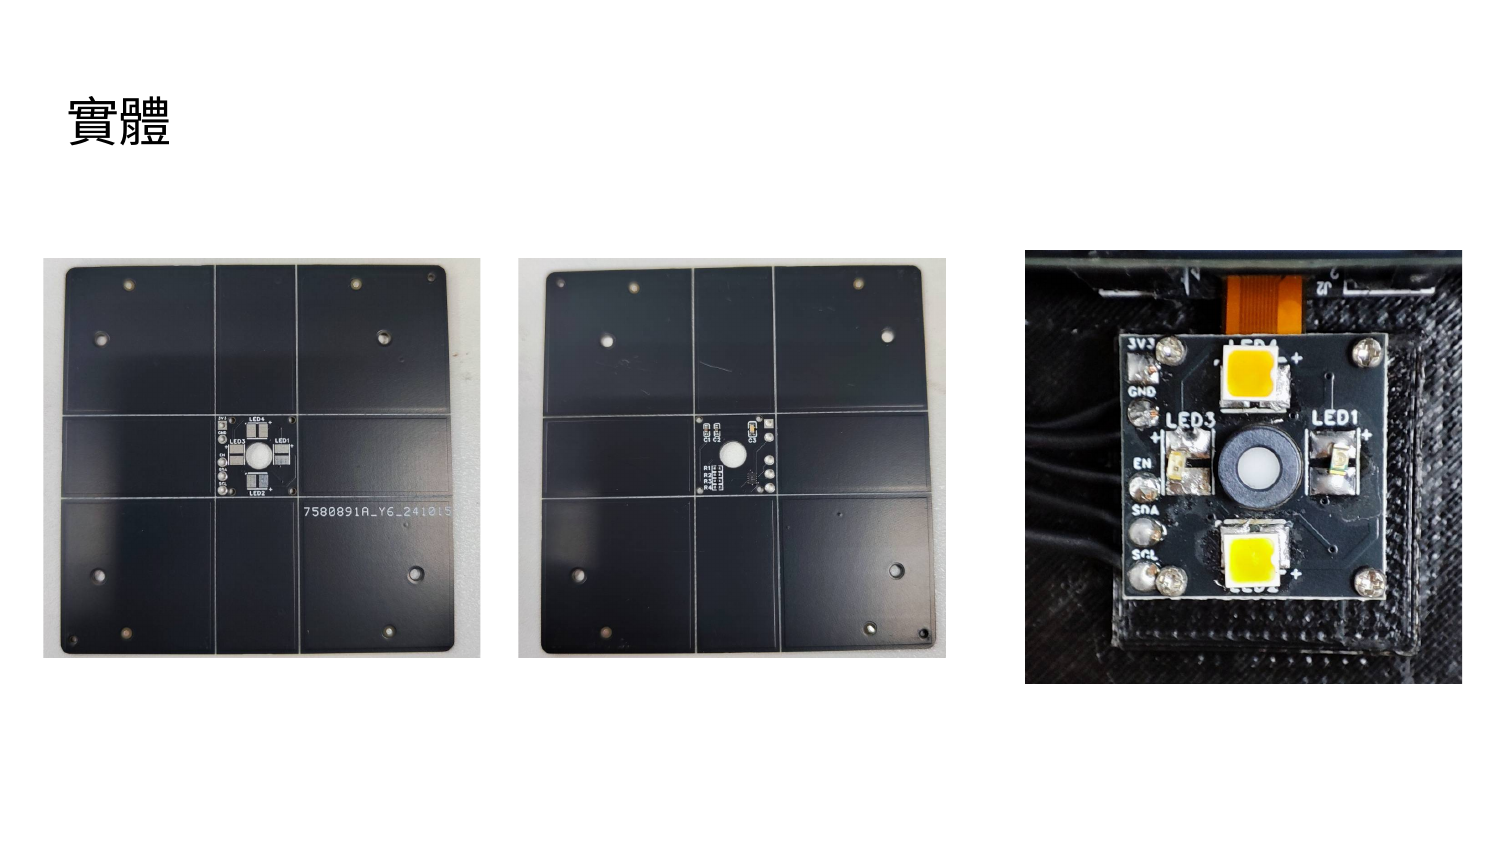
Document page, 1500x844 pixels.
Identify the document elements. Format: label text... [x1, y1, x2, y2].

picture [517, 257, 947, 659]
picture [1024, 250, 1463, 685]
title 實體 [51, 72, 1449, 167]
picture [43, 257, 481, 659]
